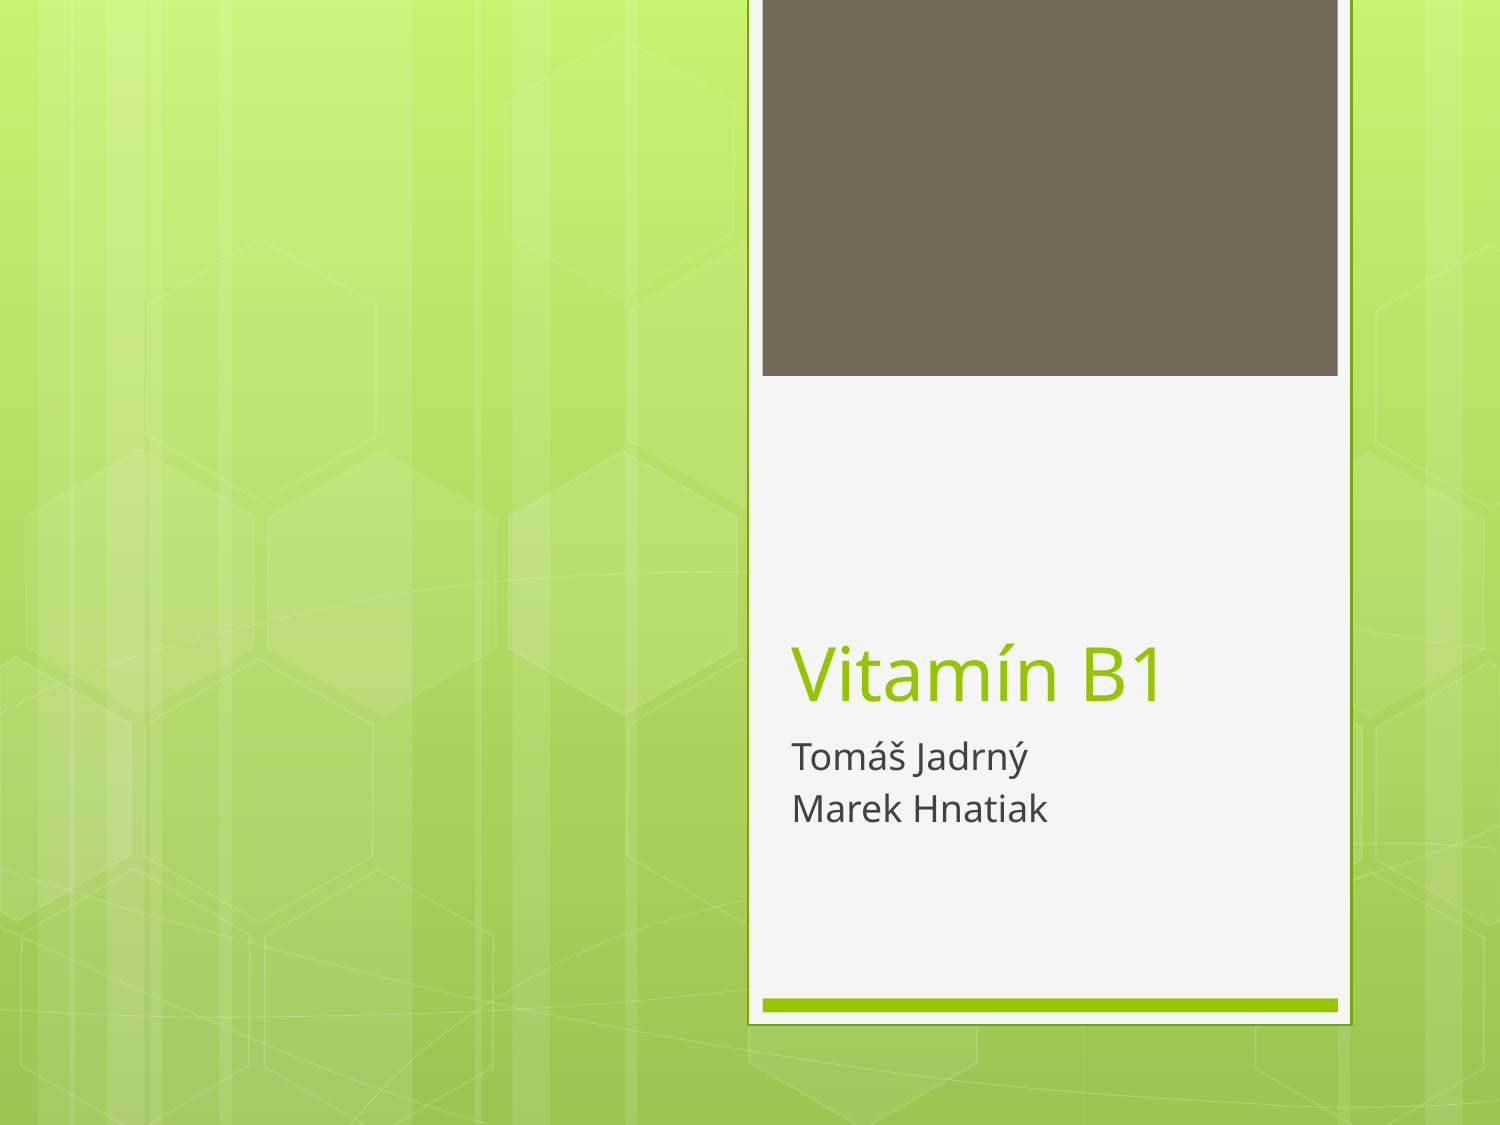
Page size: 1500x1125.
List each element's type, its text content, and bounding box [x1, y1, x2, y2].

subtitle Tomáš Jadrný Marek Hnatiak [776, 725, 1320, 933]
title Vitamín B1 [776, 444, 1320, 724]
